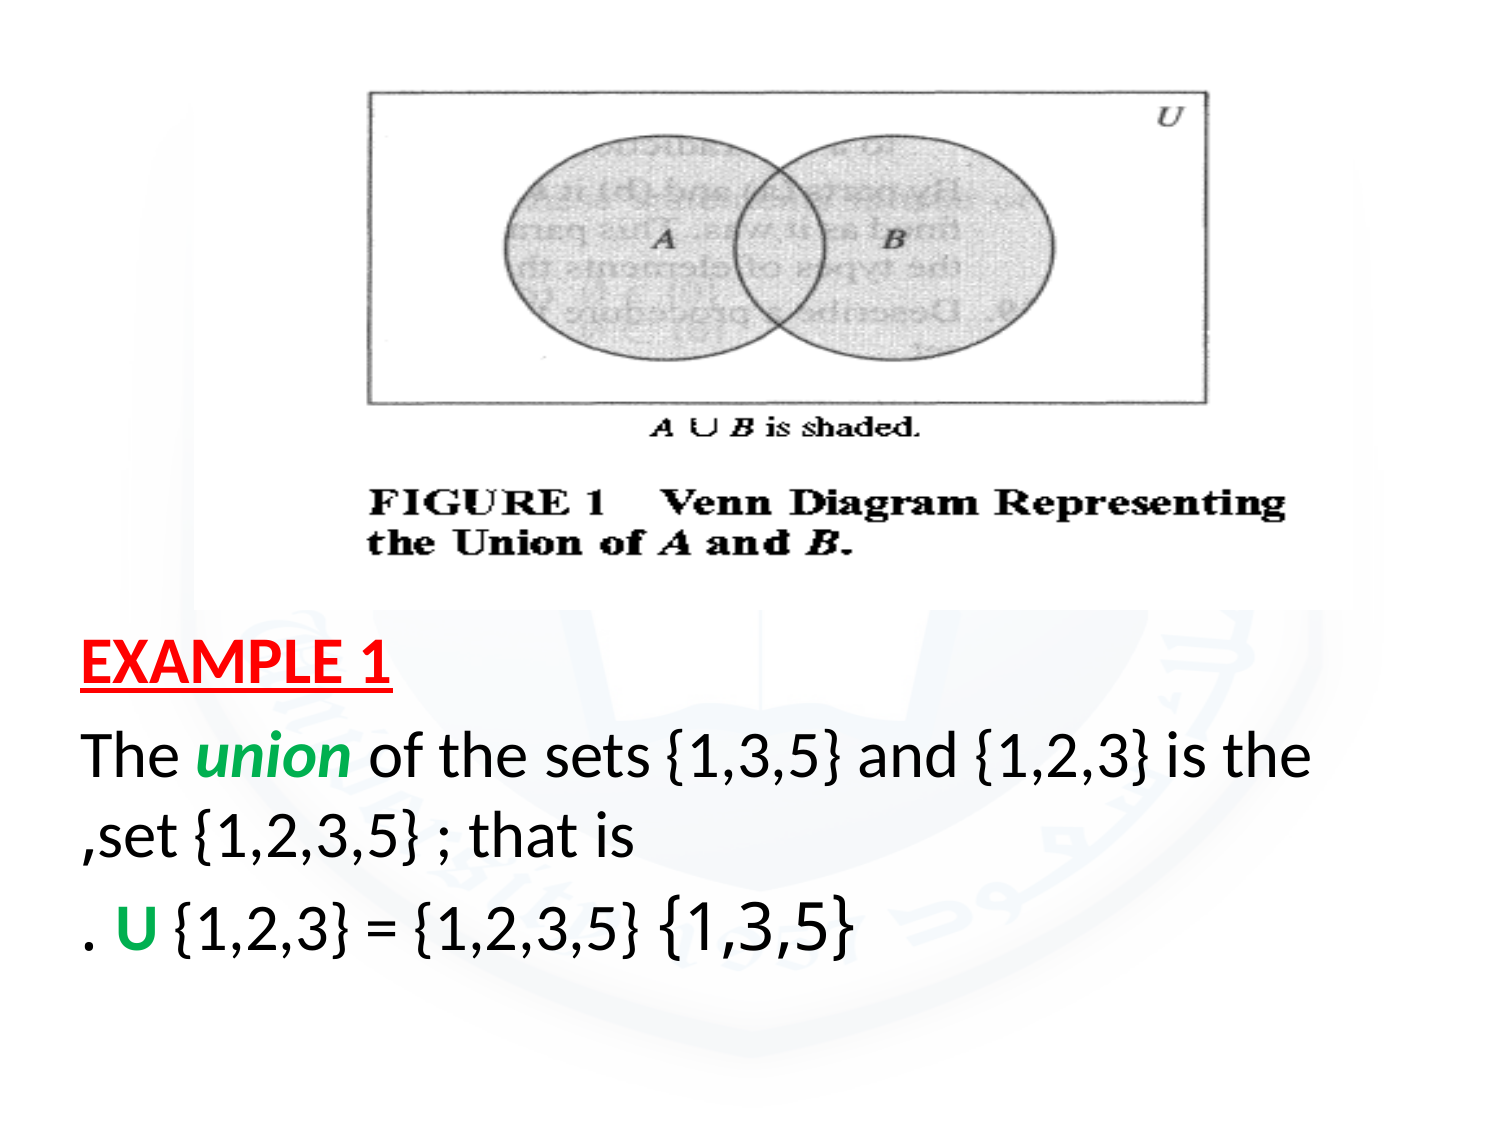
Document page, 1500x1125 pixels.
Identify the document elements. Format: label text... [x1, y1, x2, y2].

picture [194, 54, 1353, 610]
list EXAMPLE 1 The union of the sets {1,3,5} and {1,2,3} is the set {1,2,3,5} ; that is, {1,3,5} U {1,2,3} = {1,2,3,5} . [64, 609, 1415, 1035]
